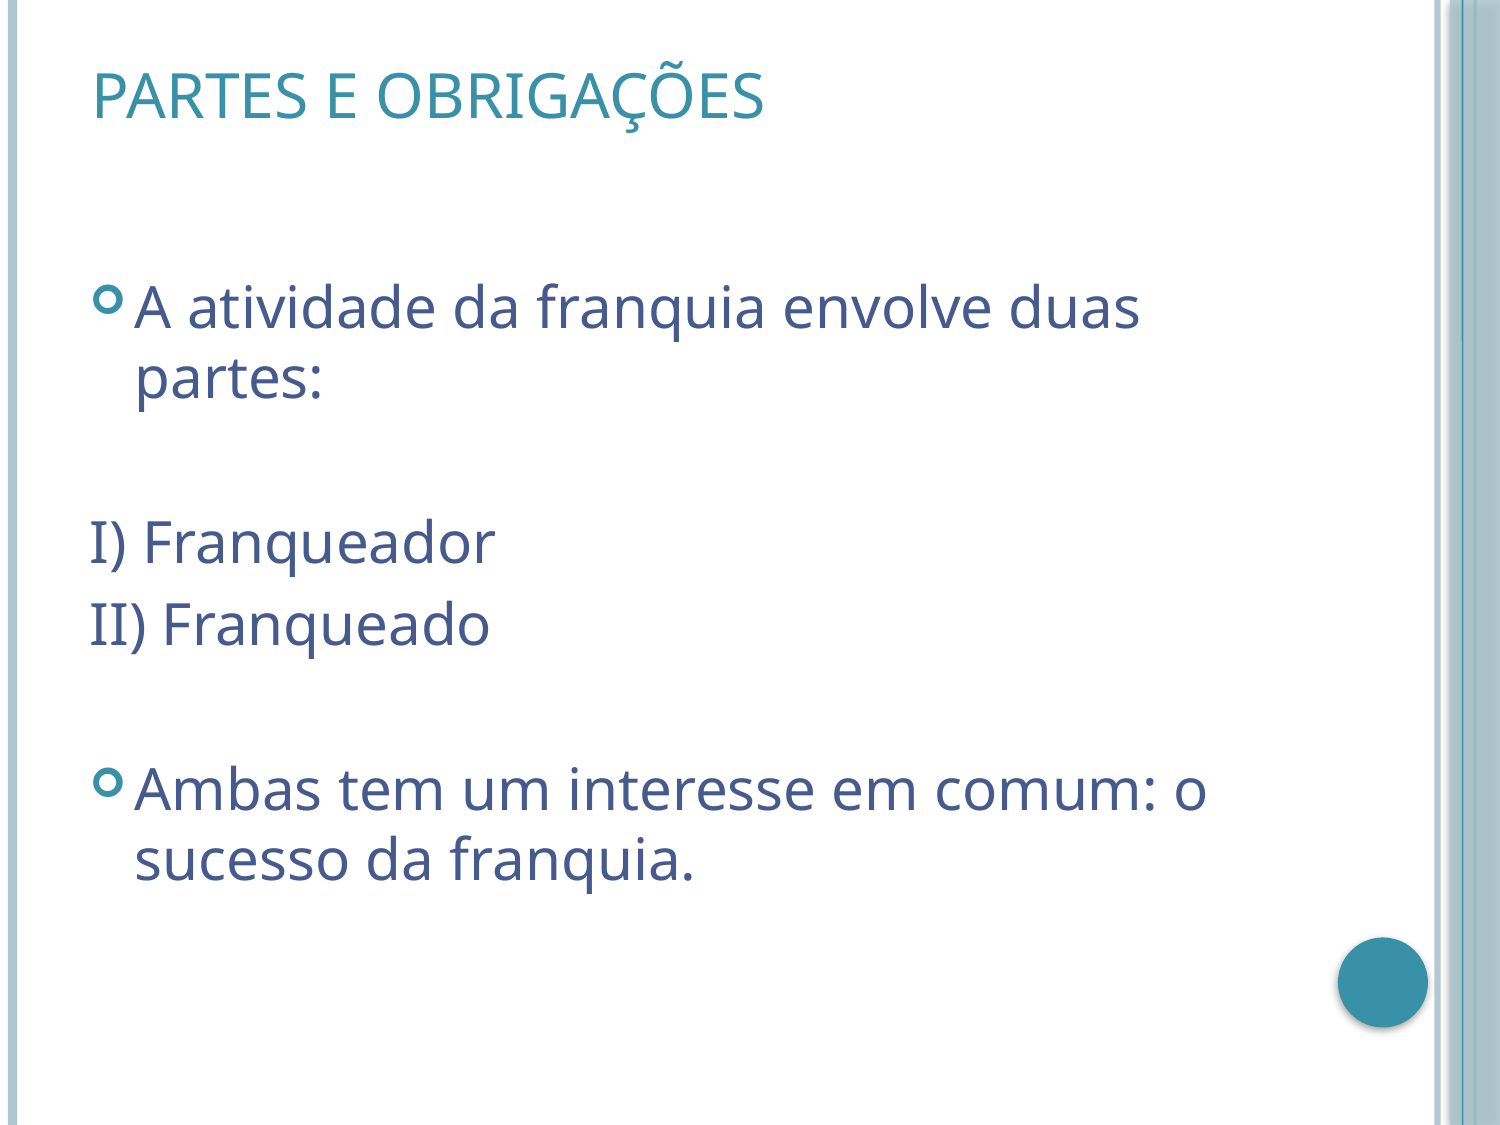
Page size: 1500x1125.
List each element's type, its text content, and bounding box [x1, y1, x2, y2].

title Partes e Obrigações [76, 30, 1302, 139]
list A atividade da franquia envolve duas partes: I) Franqueador II) Franqueado Ambas tem um interesse em comum: o sucesso da franquia. [75, 262, 1300, 1062]
